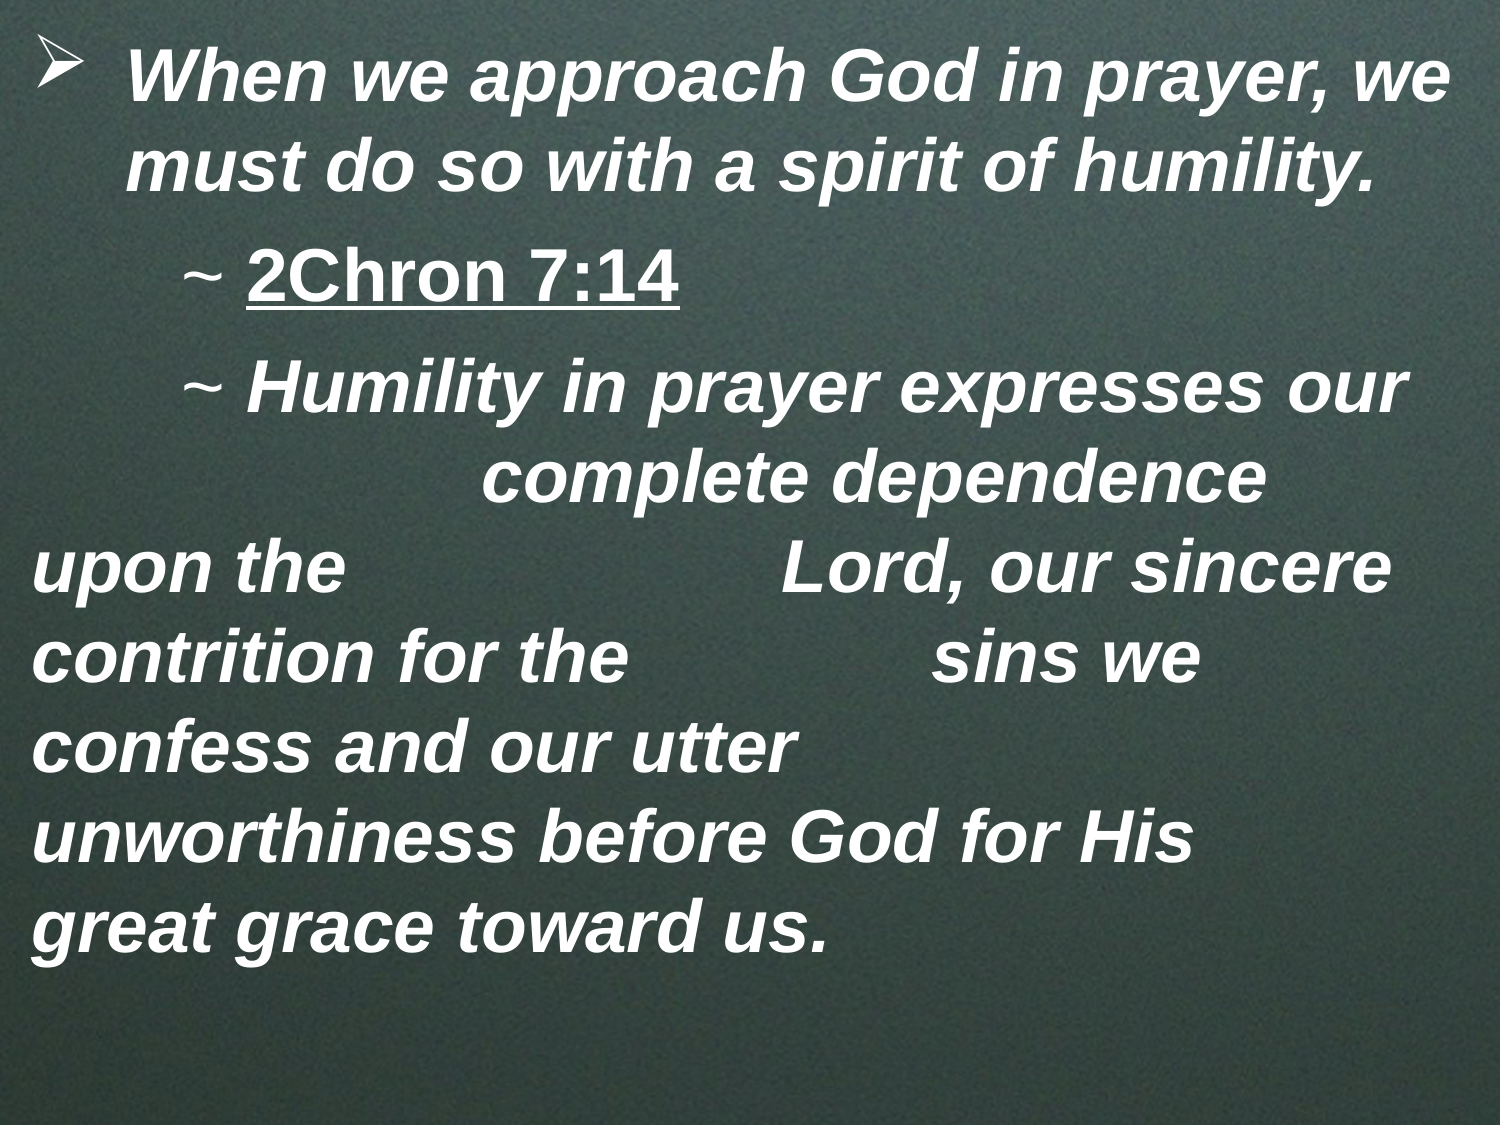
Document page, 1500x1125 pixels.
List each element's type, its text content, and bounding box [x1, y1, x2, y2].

subtitle When we approach God in prayer, we must do so with a spirit of humility. ~ 2Chron 7:14 ~ Humility in prayer expresses our complete dependence upon the Lord, our sincere contrition for the sins we confess and our utter unworthiness before God for His great grace toward us. [16, 18, 1482, 1110]
picture [0, 0, 1500, 1125]
